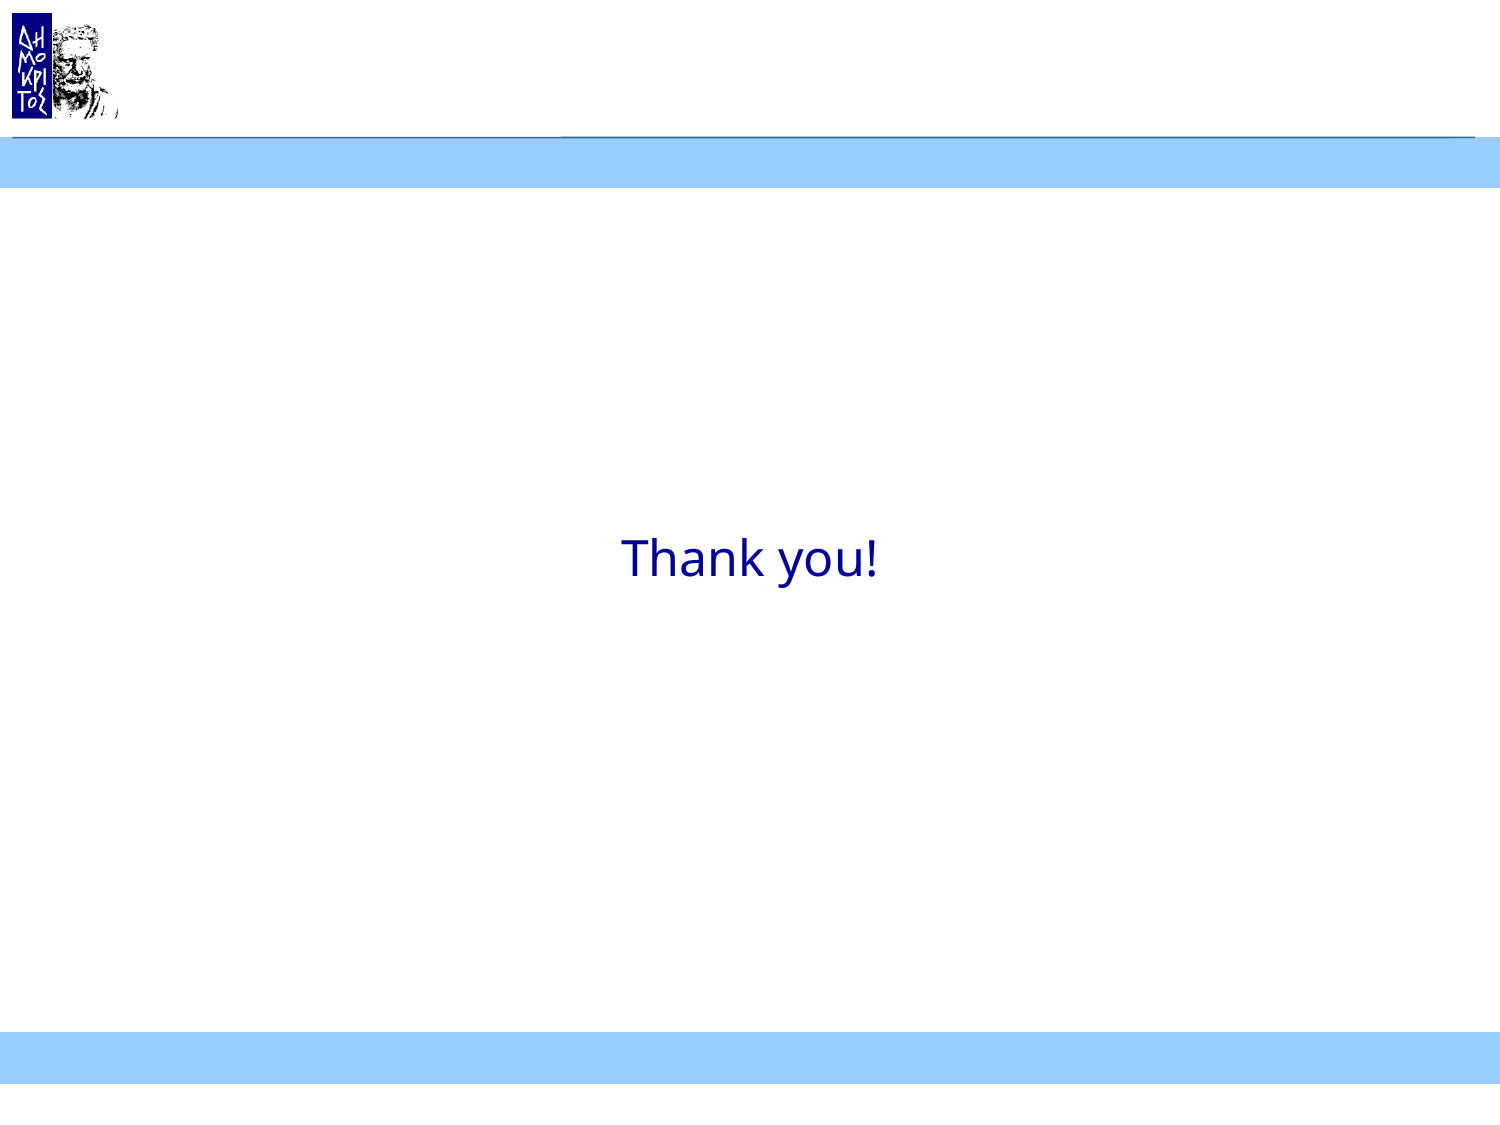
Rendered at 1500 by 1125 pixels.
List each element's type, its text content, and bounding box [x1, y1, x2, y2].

list Thank you! [62, 518, 1438, 607]
picture [11, 13, 118, 120]
